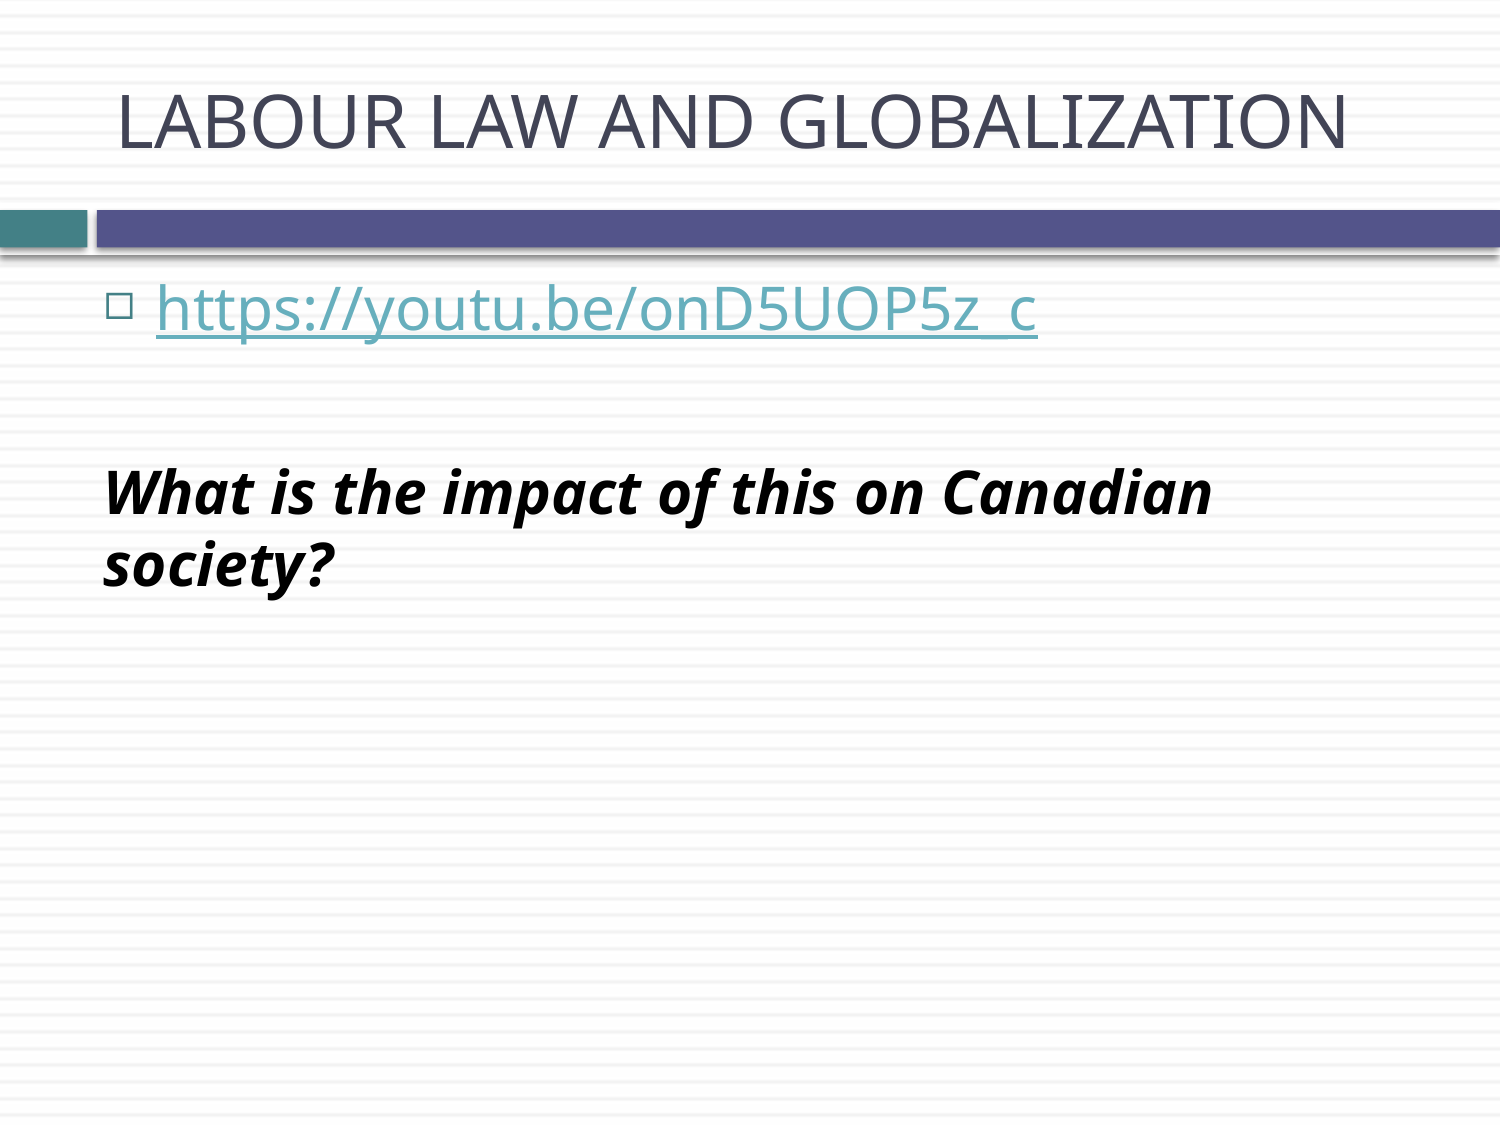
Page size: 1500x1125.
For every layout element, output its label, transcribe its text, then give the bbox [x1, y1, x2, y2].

title LABOUR LAW AND GLOBALIZATION [100, 37, 1438, 200]
list https://youtu.be/onD5UOP5z_c What is the impact of this on Canadian society? [88, 262, 1426, 1000]
